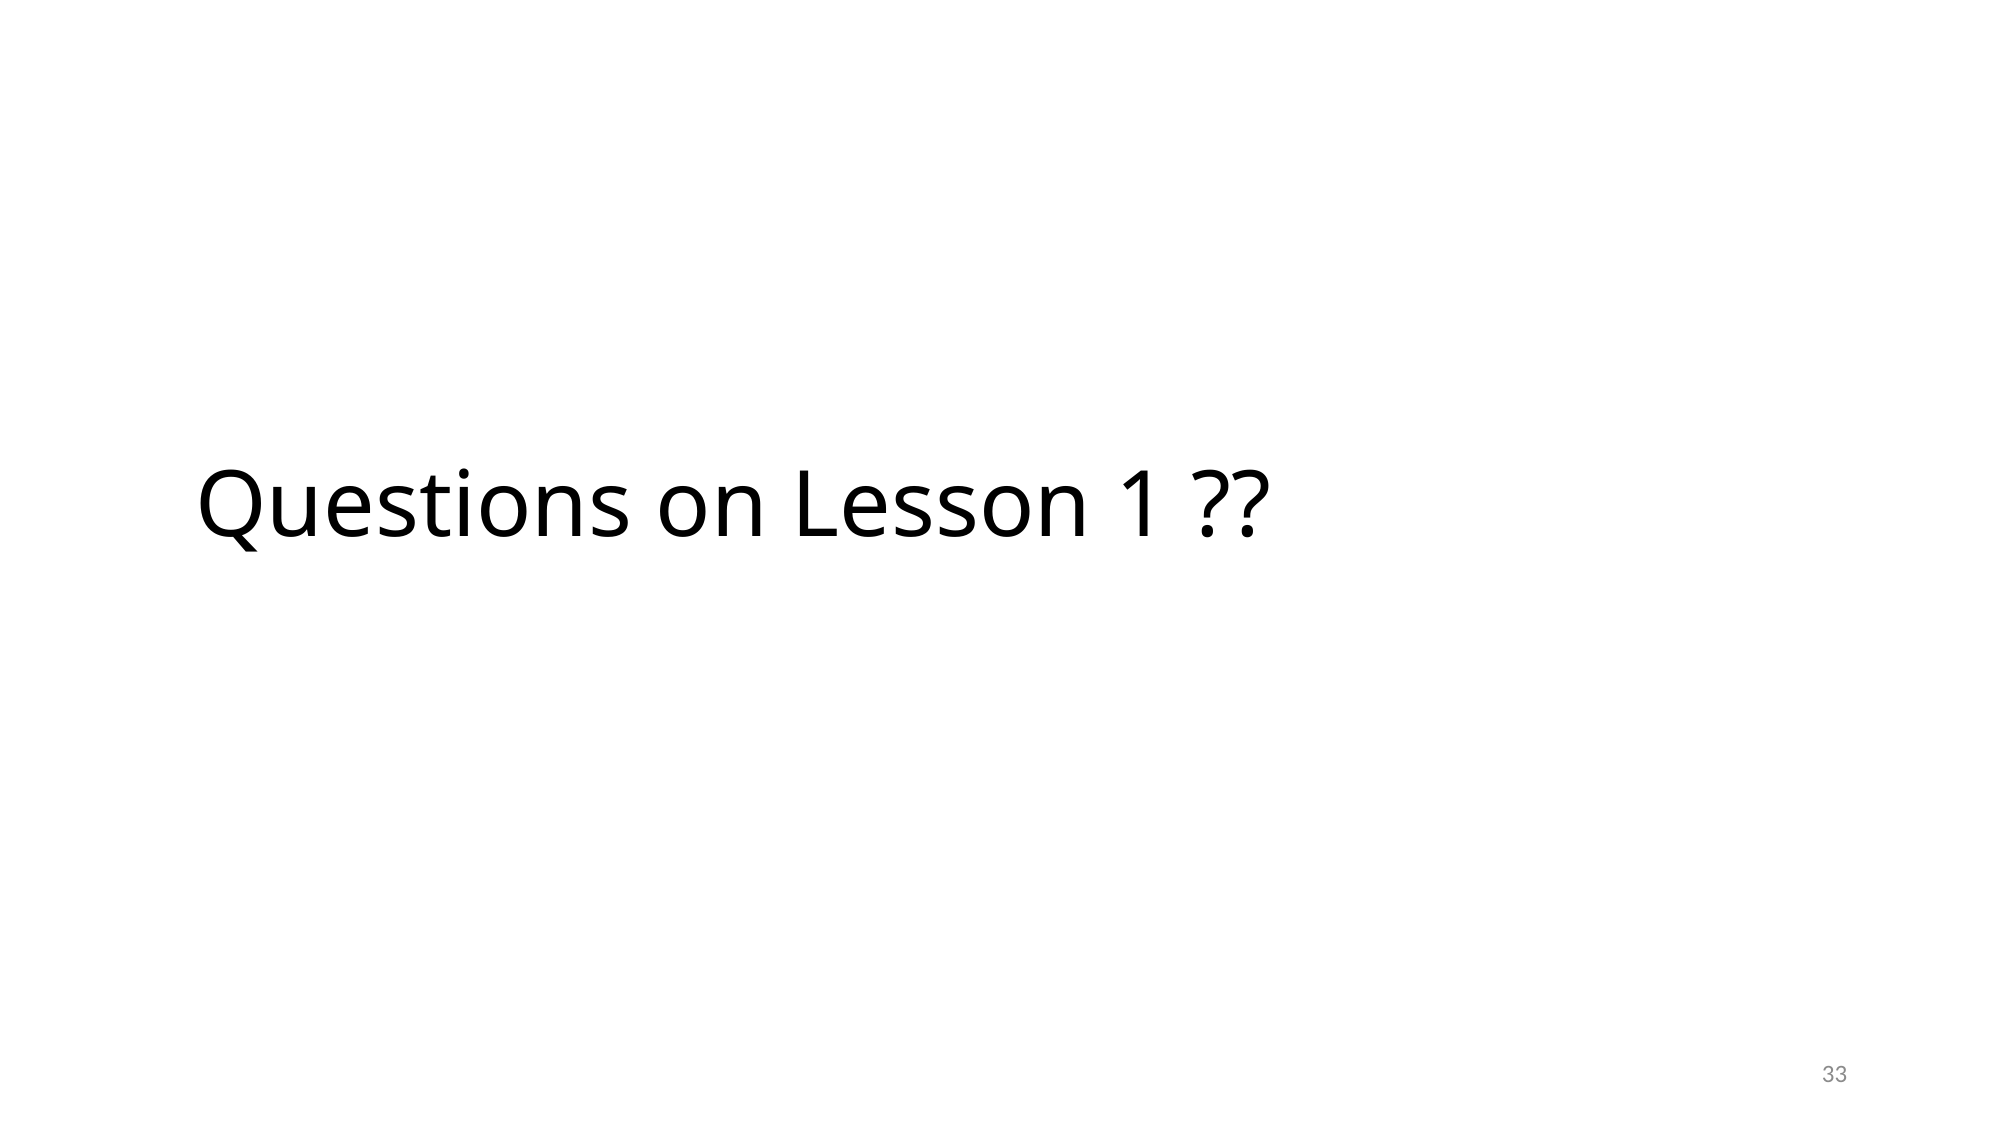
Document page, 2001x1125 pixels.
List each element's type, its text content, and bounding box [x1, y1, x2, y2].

title Questions on Lesson 1 ?? [180, 397, 1906, 616]
slide_number 33 [1412, 1042, 1863, 1103]
